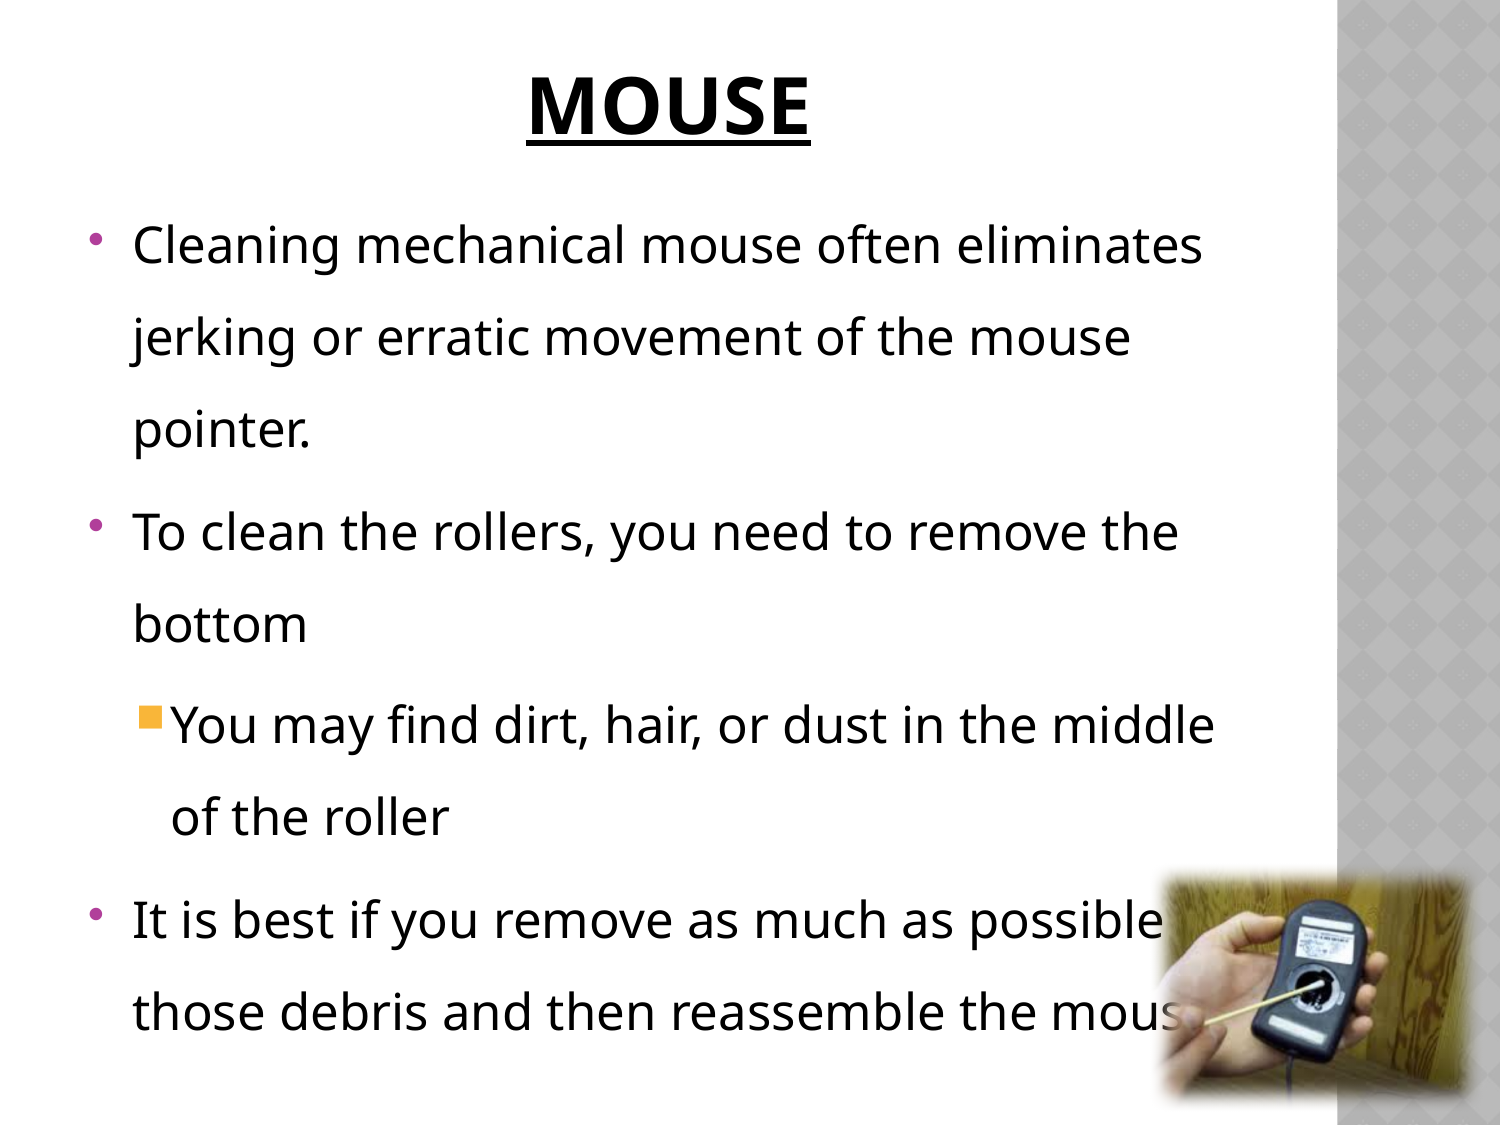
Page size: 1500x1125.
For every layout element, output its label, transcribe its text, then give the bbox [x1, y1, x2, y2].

list Cleaning mechanical mouse often eliminates jerking or erratic movement of the mouse pointer. To clean the rollers, you need to remove the bottom You may find dirt, hair, or dust in the middle of the roller It is best if you remove as much as possible of those debris and then reassemble the mouse [75, 174, 1263, 1059]
title Mouse [75, 52, 1263, 150]
picture [1149, 862, 1485, 1113]
